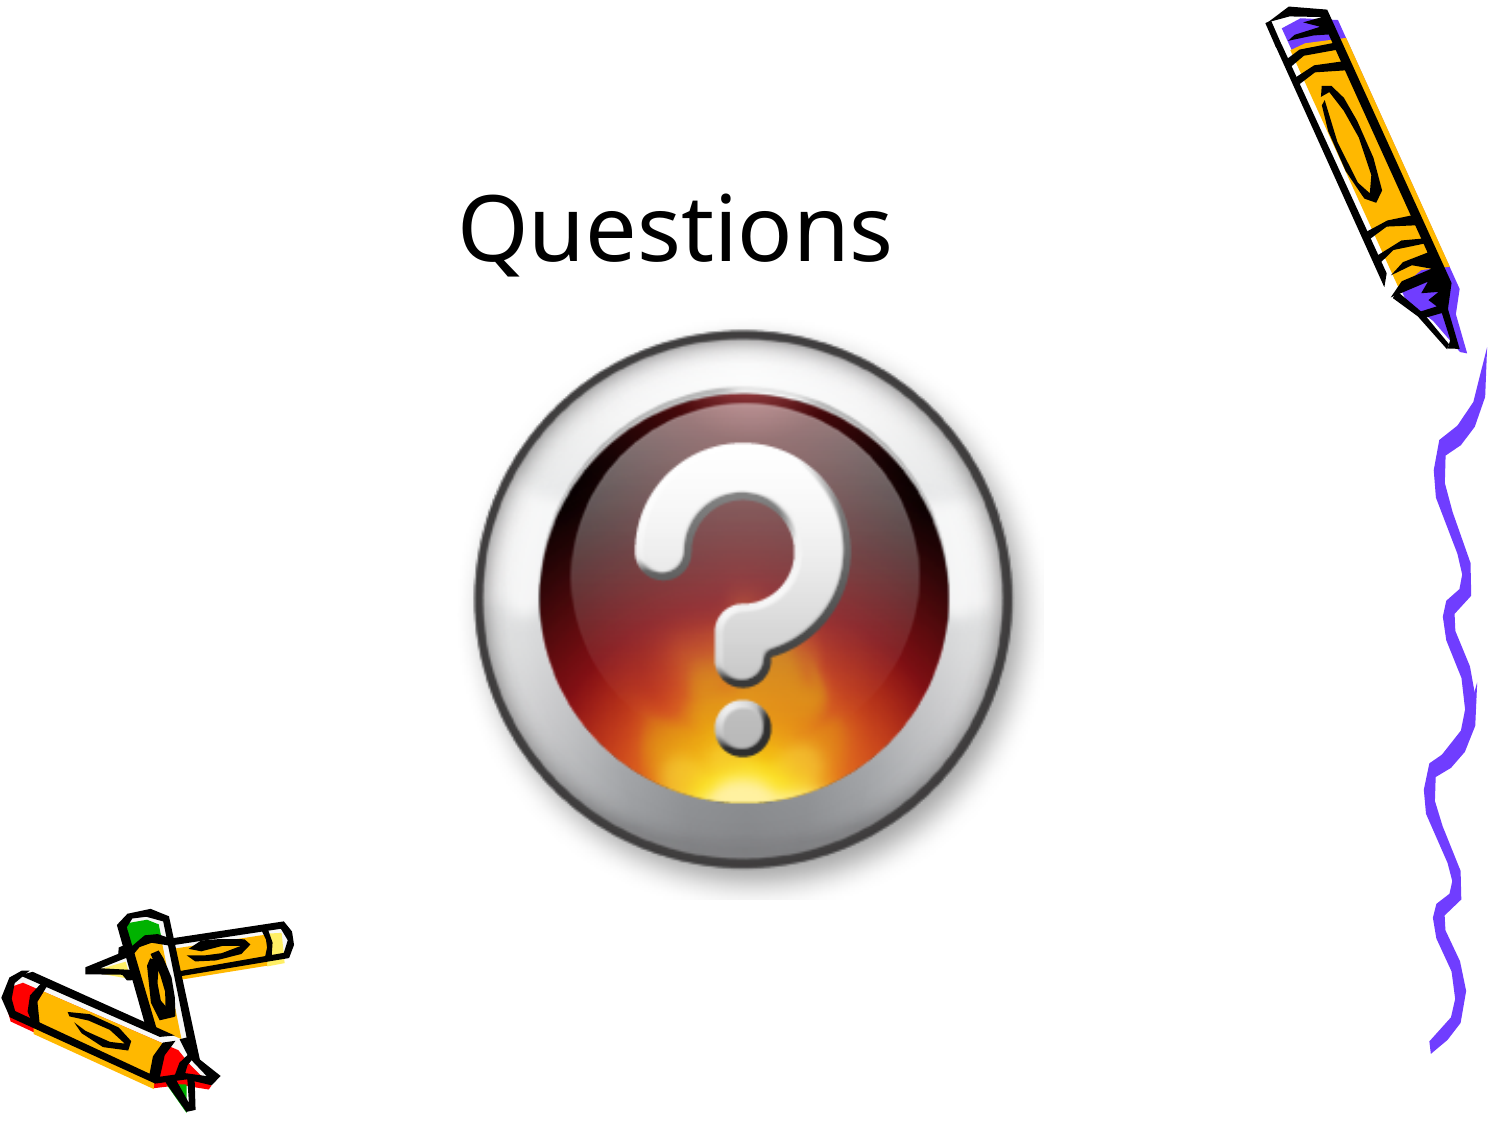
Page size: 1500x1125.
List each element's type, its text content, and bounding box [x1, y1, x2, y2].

title Questions [112, 24, 1240, 288]
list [443, 299, 1044, 901]
